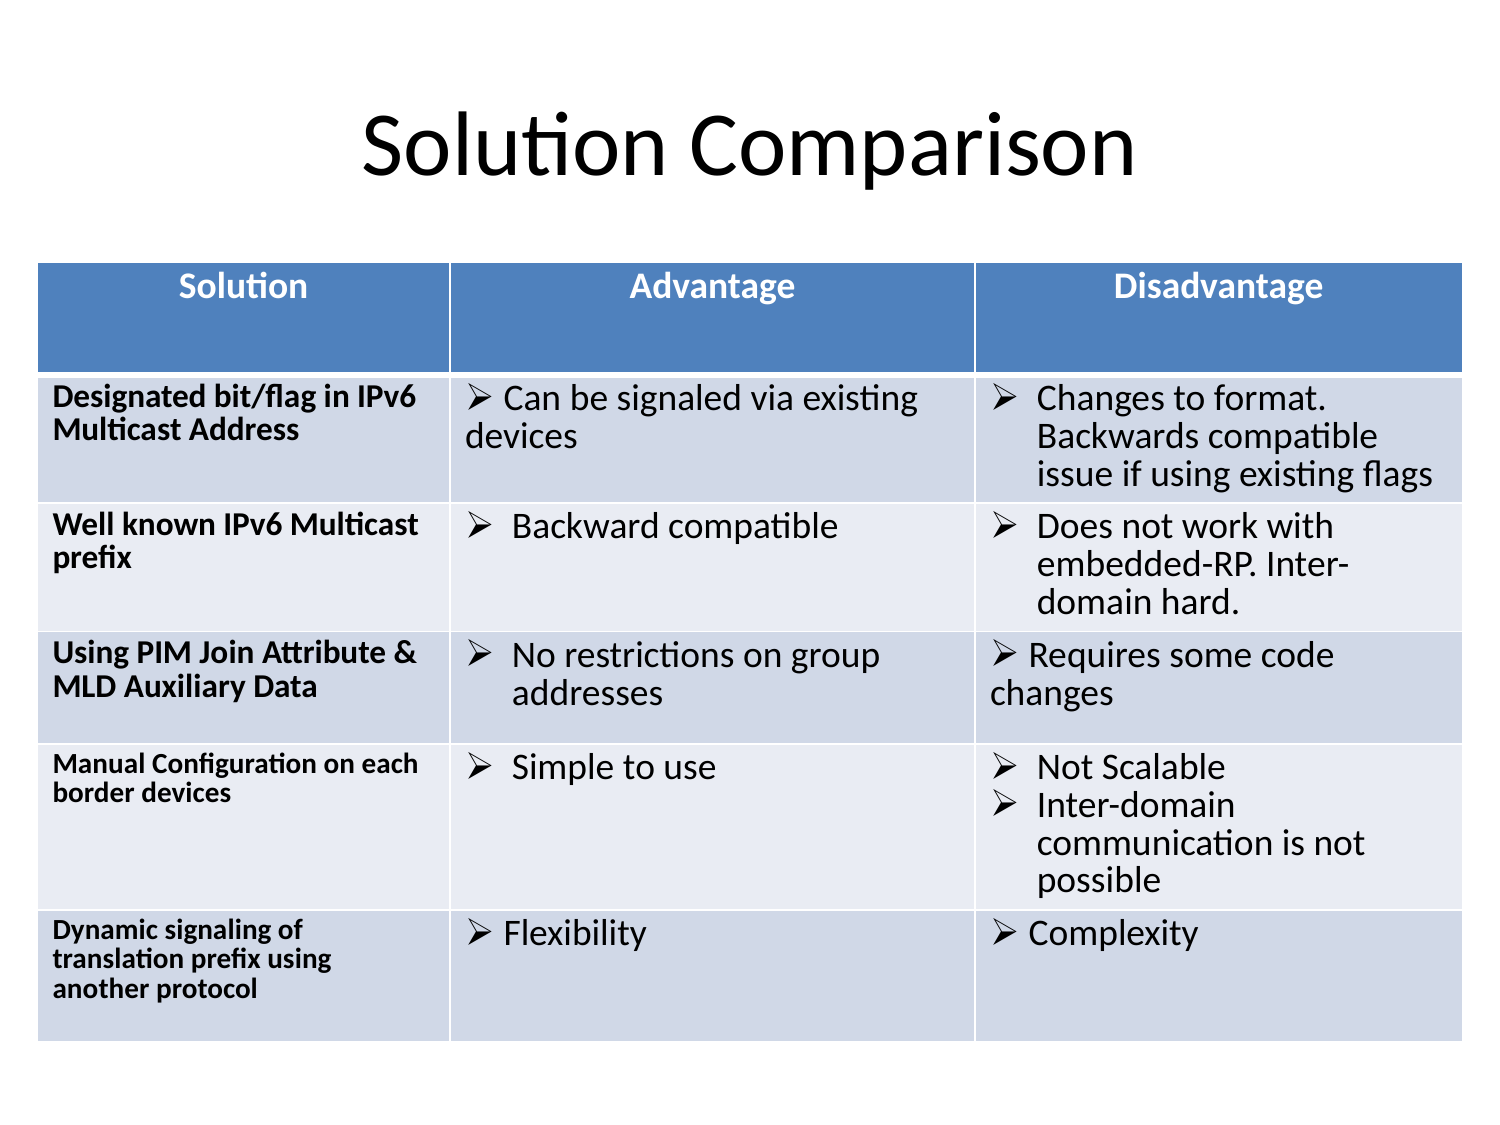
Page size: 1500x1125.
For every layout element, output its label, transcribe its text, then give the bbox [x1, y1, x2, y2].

table_cell Backward compatible [451, 504, 974, 631]
table_cell Not Scalable Inter-domain communication is not possible [976, 745, 1462, 909]
table_header Solution [38, 263, 449, 372]
table_cell No restrictions on group addresses [451, 632, 974, 743]
table_cell Using PIM Join Attribute & MLD Auxiliary Data [38, 632, 449, 743]
table_cell Can be signaled via existing devices [451, 378, 974, 502]
table_cell Complexity [976, 911, 1462, 1041]
table_cell Designated bit/flag in IPv6 Multicast Address [38, 378, 449, 502]
table_cell Simple to use [451, 745, 974, 909]
table_cell Changes to format. Backwards compatible issue if using existing flags [976, 378, 1462, 502]
table_cell Manual Configuration on each border devices [38, 745, 449, 909]
table_cell Flexibility [451, 911, 974, 1041]
table_cell Requires some code changes [976, 632, 1462, 743]
title Solution Comparison [75, 45, 1425, 233]
table_header Advantage [451, 263, 974, 372]
table_cell Does not work with embedded-RP. Inter-domain hard. [976, 504, 1462, 631]
table_cell Dynamic signaling of translation prefix using another protocol [38, 911, 449, 1041]
table_header Disadvantage [976, 263, 1462, 372]
table_cell Well known IPv6 Multicast prefix [38, 504, 449, 631]
